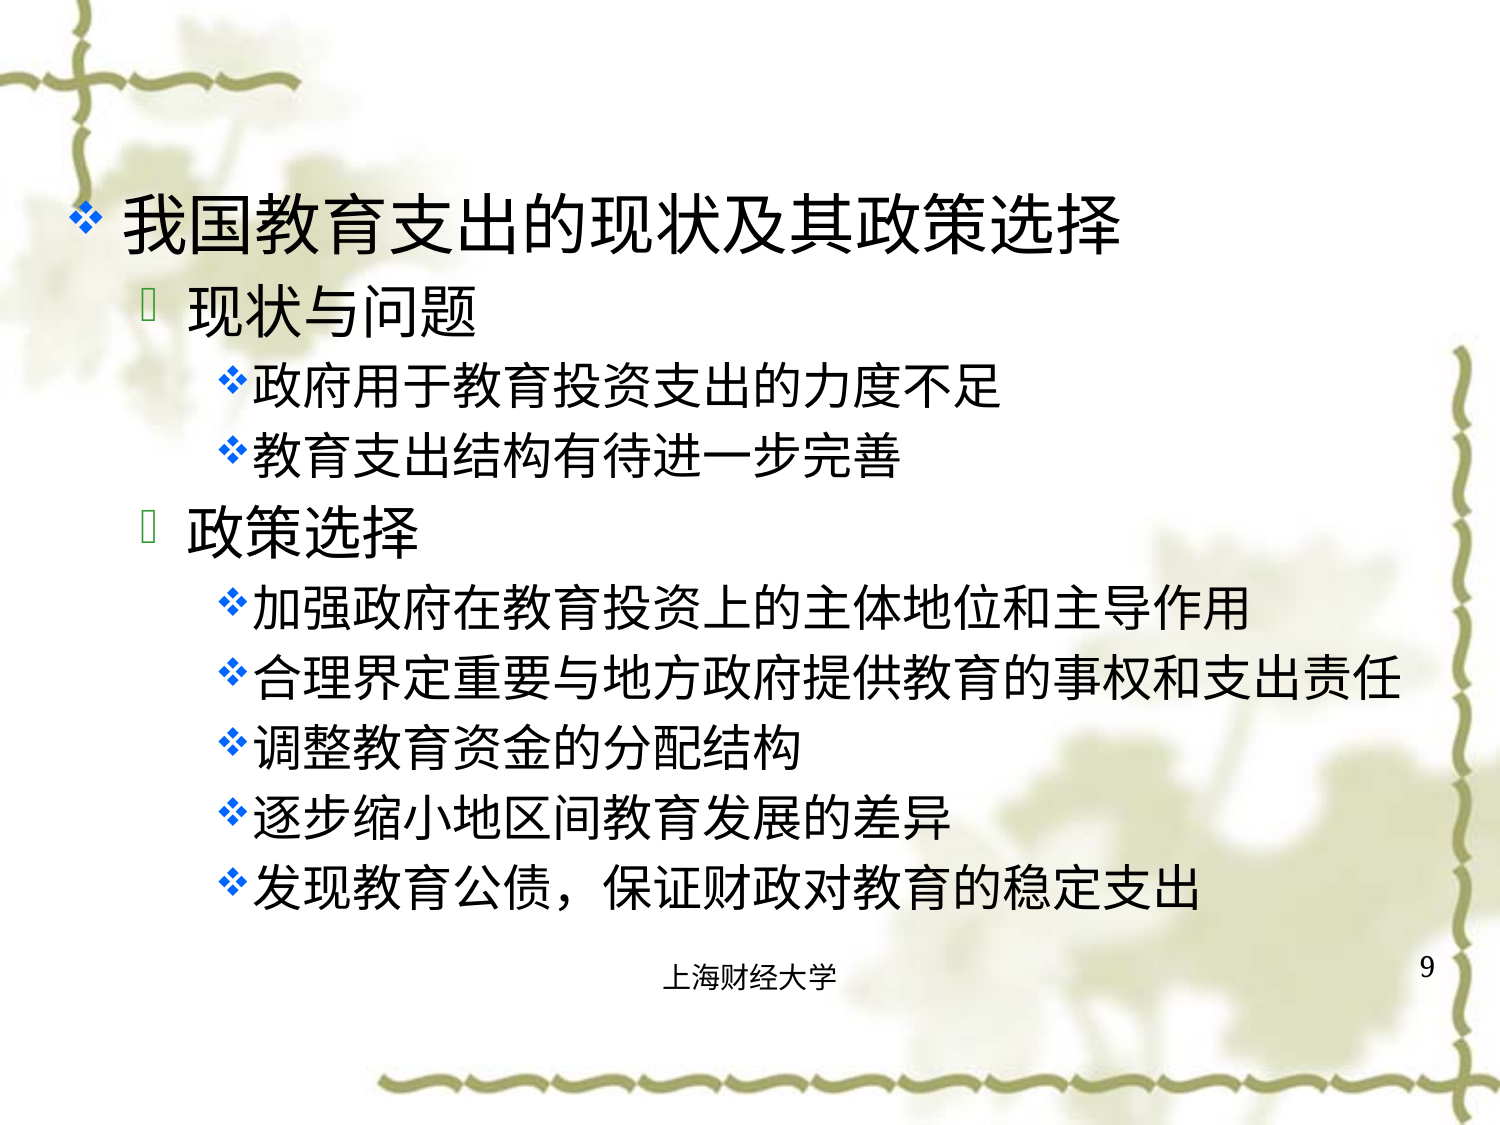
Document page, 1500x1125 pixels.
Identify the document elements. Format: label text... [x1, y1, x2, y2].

footer 上海财经大学 [512, 952, 988, 1066]
slide_number 9 [1074, 940, 1451, 1066]
list 我国教育支出的现状及其政策选择 现状与问题 政府用于教育投资支出的力度不足 教育支出结构有待进一步完善 政策选择 加强政府在教育投资上的主体地位和主导作用 合理界定重要与地方政府提供教育的事权和支出责任 调整教育资金的分配结构 逐步缩小地区间教育发展的差异 发现教育公债，保证财政对教育的稳定支出 [49, 175, 1452, 963]
picture [0, 0, 1500, 1125]
